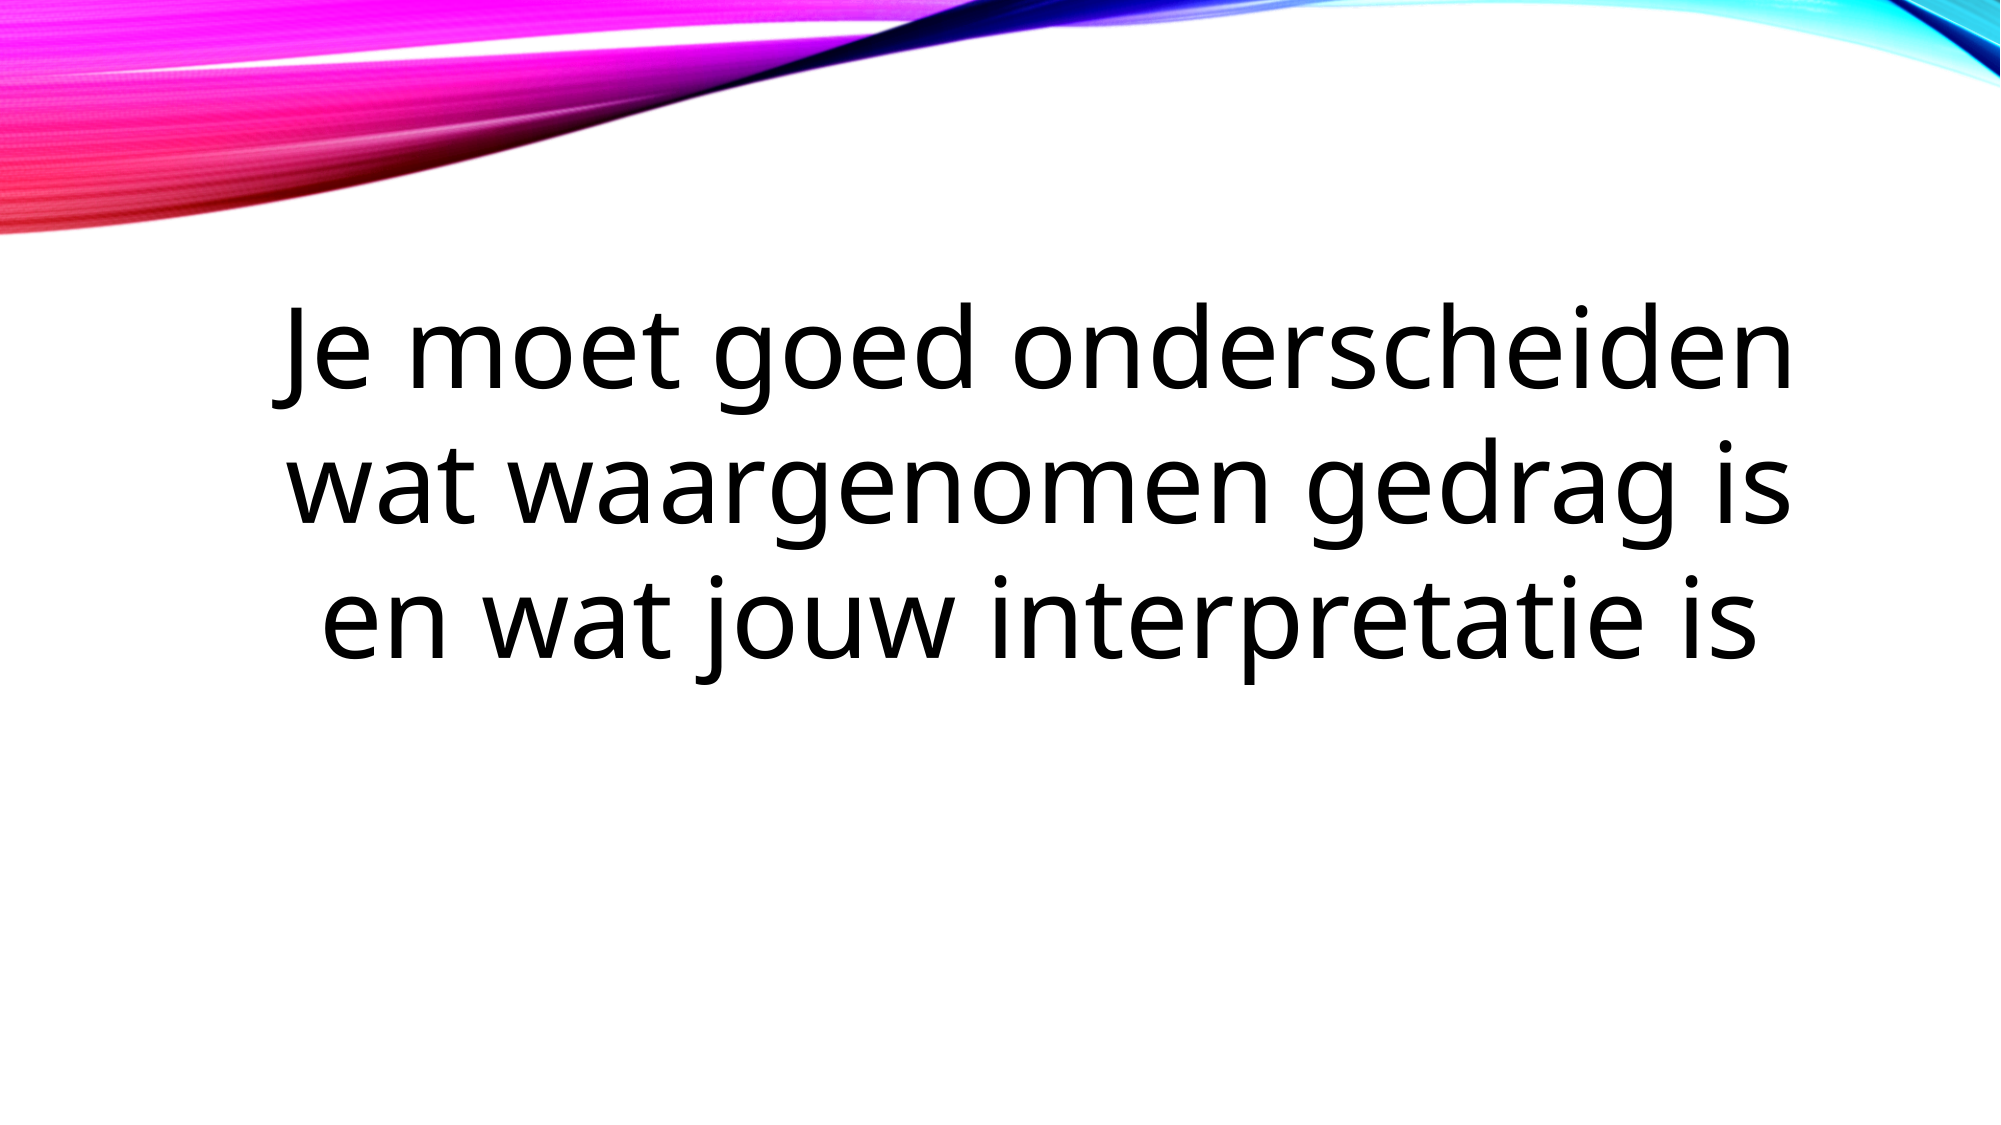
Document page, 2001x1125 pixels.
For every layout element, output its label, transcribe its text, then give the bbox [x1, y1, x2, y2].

picture [1910, 0, 2000, 45]
picture [0, 0, 2000, 237]
picture [1890, 0, 2000, 75]
text_box Je moet goed onderscheiden wat waargenomen gedrag is en wat jouw interpretatie is [266, 268, 1815, 689]
